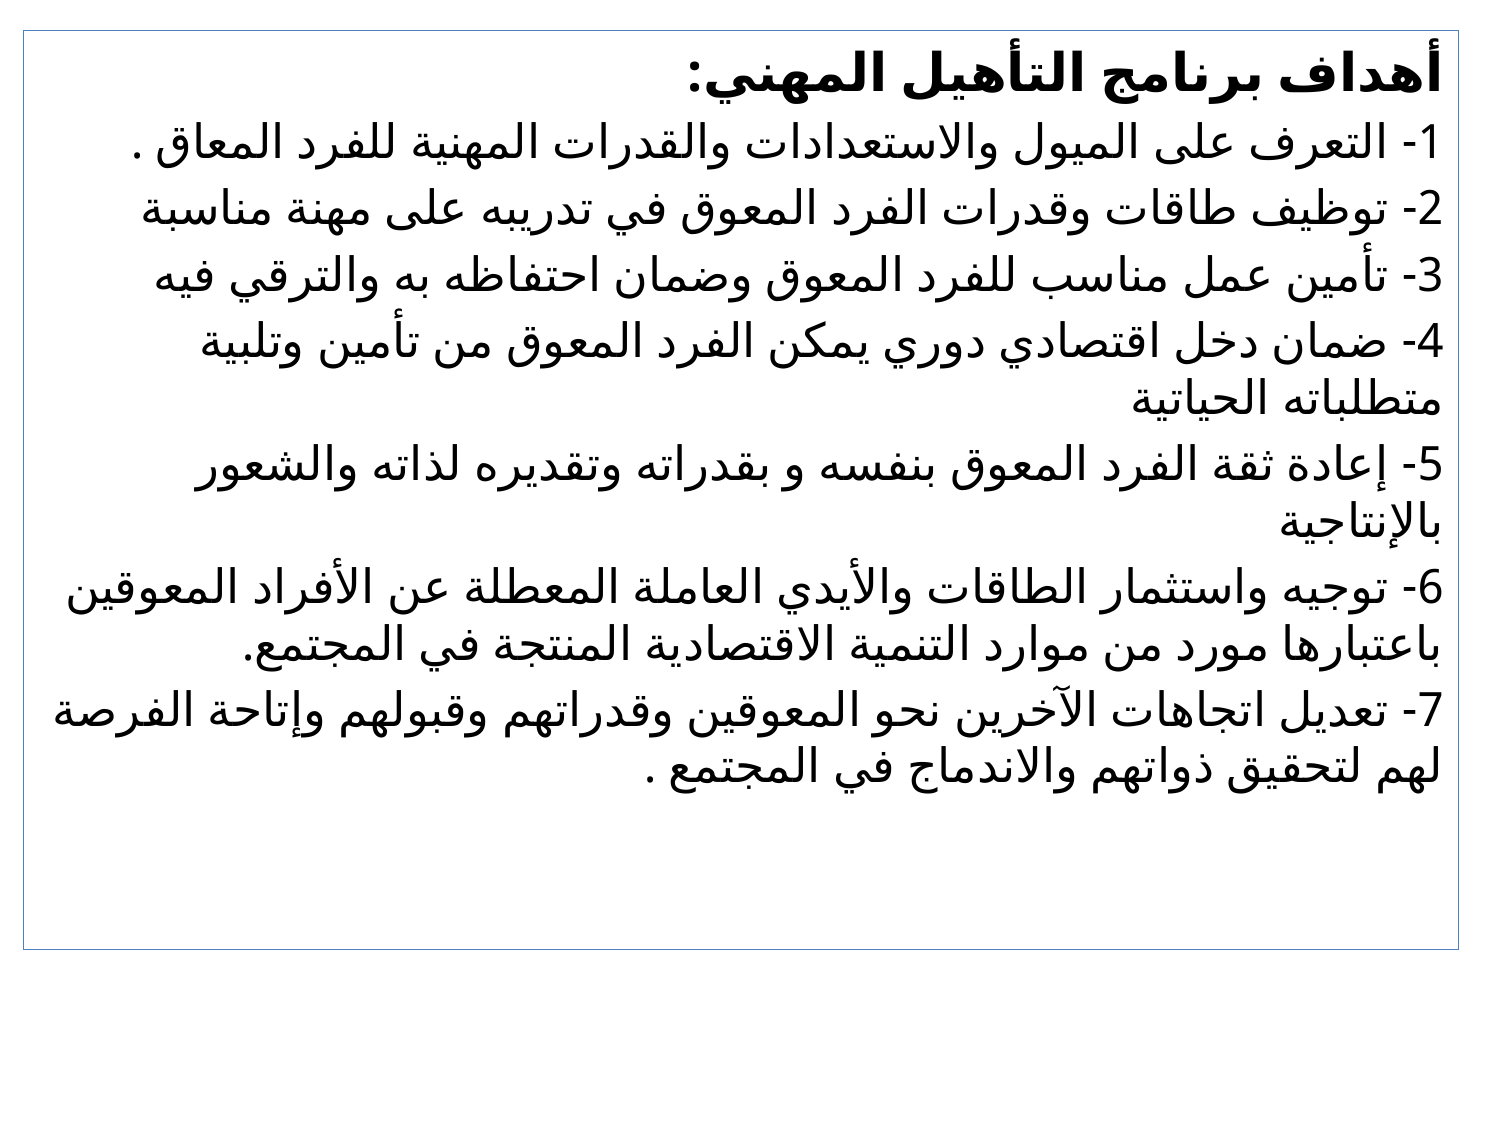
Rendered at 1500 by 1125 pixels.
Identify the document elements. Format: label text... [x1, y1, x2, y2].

list أهداف برنامج التأهيل المهني: 1- التعرف على الميول والاستعدادات والقدرات المهنية للفرد المعاق . 2- توظيف طاقات وقدرات الفرد المعوق في تدريبه على مهنة مناسبة 3- تأمين عمل مناسب للفرد المعوق وضمان احتفاظه به والترقي فيه 4- ضمان دخل اقتصادي دوري يمكن الفرد المعوق من تأمين وتلبية متطلباته الحياتية 5- إعادة ثقة الفرد المعوق بنفسه و بقدراته وتقديره لذاته والشعور بالإنتاجية 6- توجيه واستثمار الطاقات والأيدي العاملة المعطلة عن الأفراد المعوقين باعتبارها مورد من موارد التنمية الاقتصادية المنتجة في المجتمع. 7- تعديل اتجاهات الآخرين نحو المعوقين وقدراتهم وقبولهم وإتاحة الفرصة لهم لتحقيق ذواتهم والاندماج في المجتمع . [23, 30, 1459, 950]
